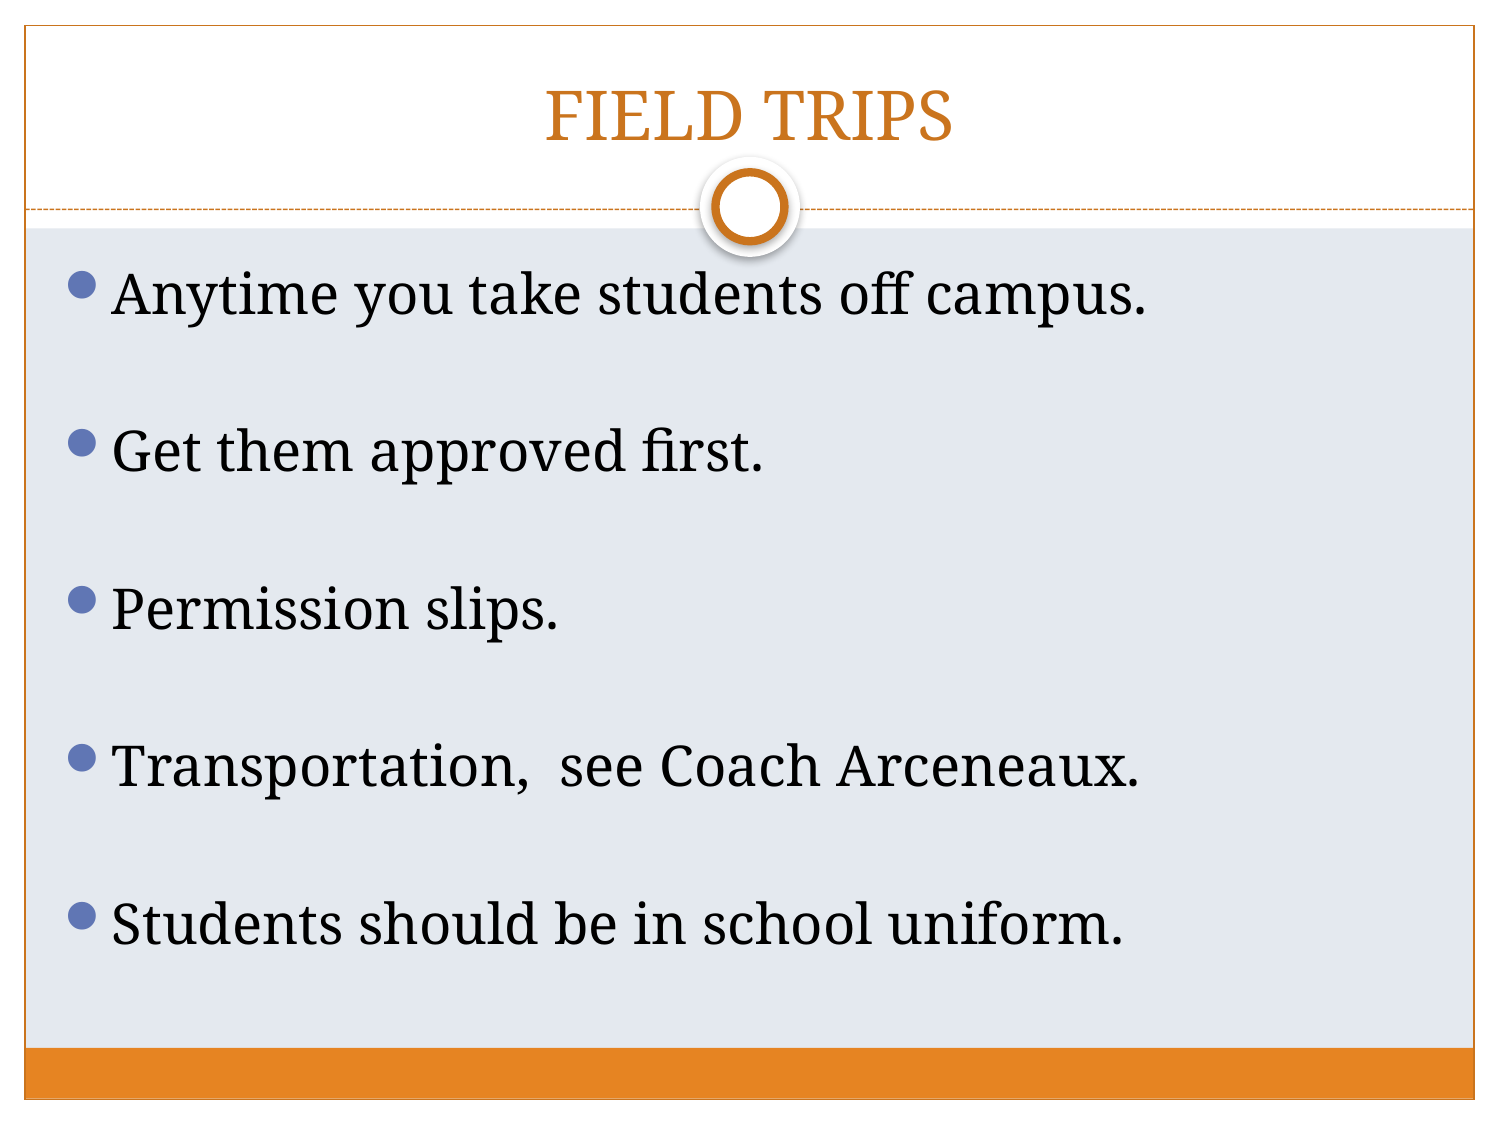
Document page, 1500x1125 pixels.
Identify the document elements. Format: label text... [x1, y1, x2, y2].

title FIELD TRIPS [49, 37, 1450, 162]
list Anytime you take students off campus. Get them approved first. Permission slips. Transportation, see Coach Arceneaux. Students should be in school uniform. [49, 250, 1445, 1001]
